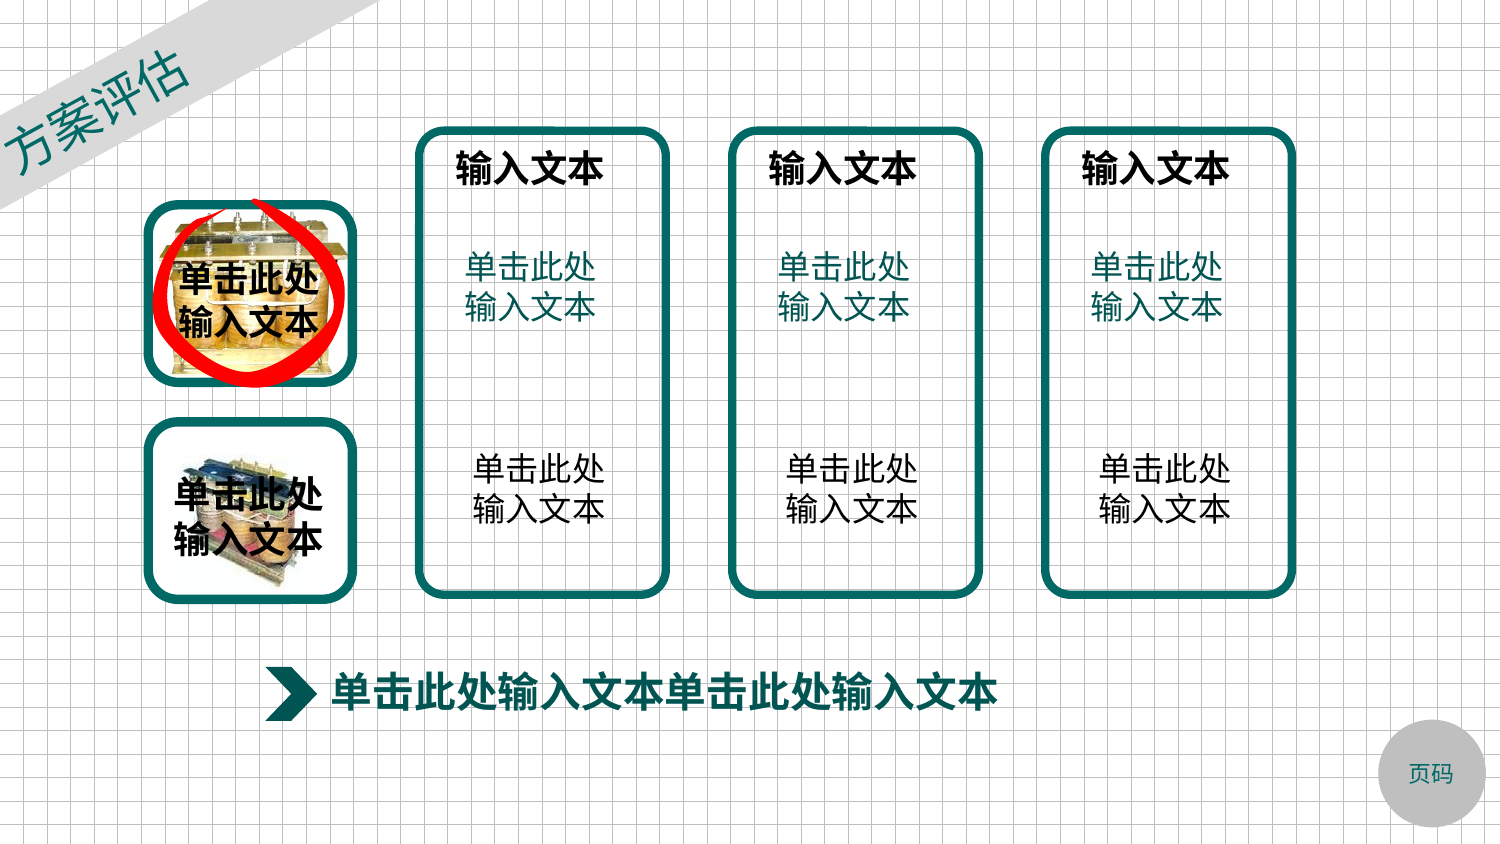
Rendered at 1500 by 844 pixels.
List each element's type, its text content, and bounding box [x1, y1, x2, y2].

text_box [1045, 130, 1293, 595]
text_box 单击此处输入文本 [170, 249, 331, 350]
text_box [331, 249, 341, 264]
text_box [418, 130, 666, 595]
text_box [263, 664, 316, 723]
text_box 页码 [1376, 717, 1489, 830]
text_box 单击此处输入文本 [151, 463, 347, 569]
text_box [271, 202, 355, 385]
text_box [150, 196, 347, 390]
text_box [146, 202, 302, 385]
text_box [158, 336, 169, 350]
text_box 单击此处输入文本单击此处输入文本 [316, 658, 1233, 724]
text_box 方案评估 [0, 0, 385, 213]
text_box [731, 130, 980, 595]
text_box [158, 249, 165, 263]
text_box 单击此处输入文本 [330, 330, 341, 350]
text_box [146, 419, 355, 602]
